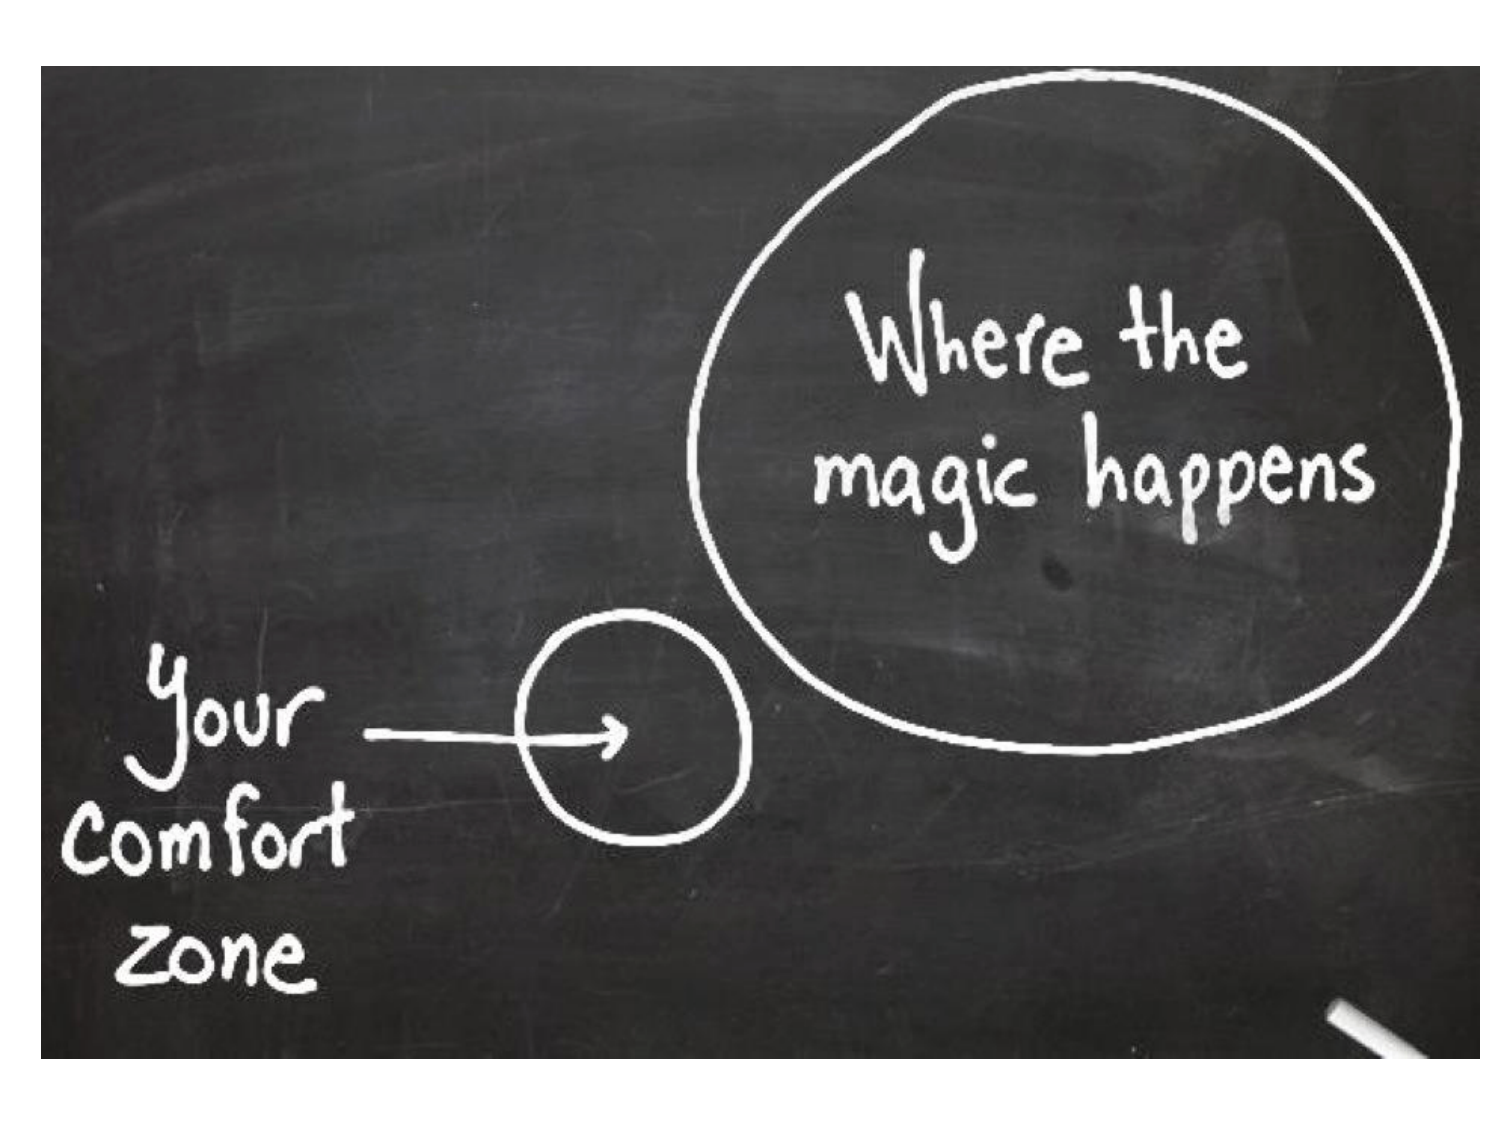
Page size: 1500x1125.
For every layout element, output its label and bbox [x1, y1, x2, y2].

picture [40, 66, 1481, 1059]
